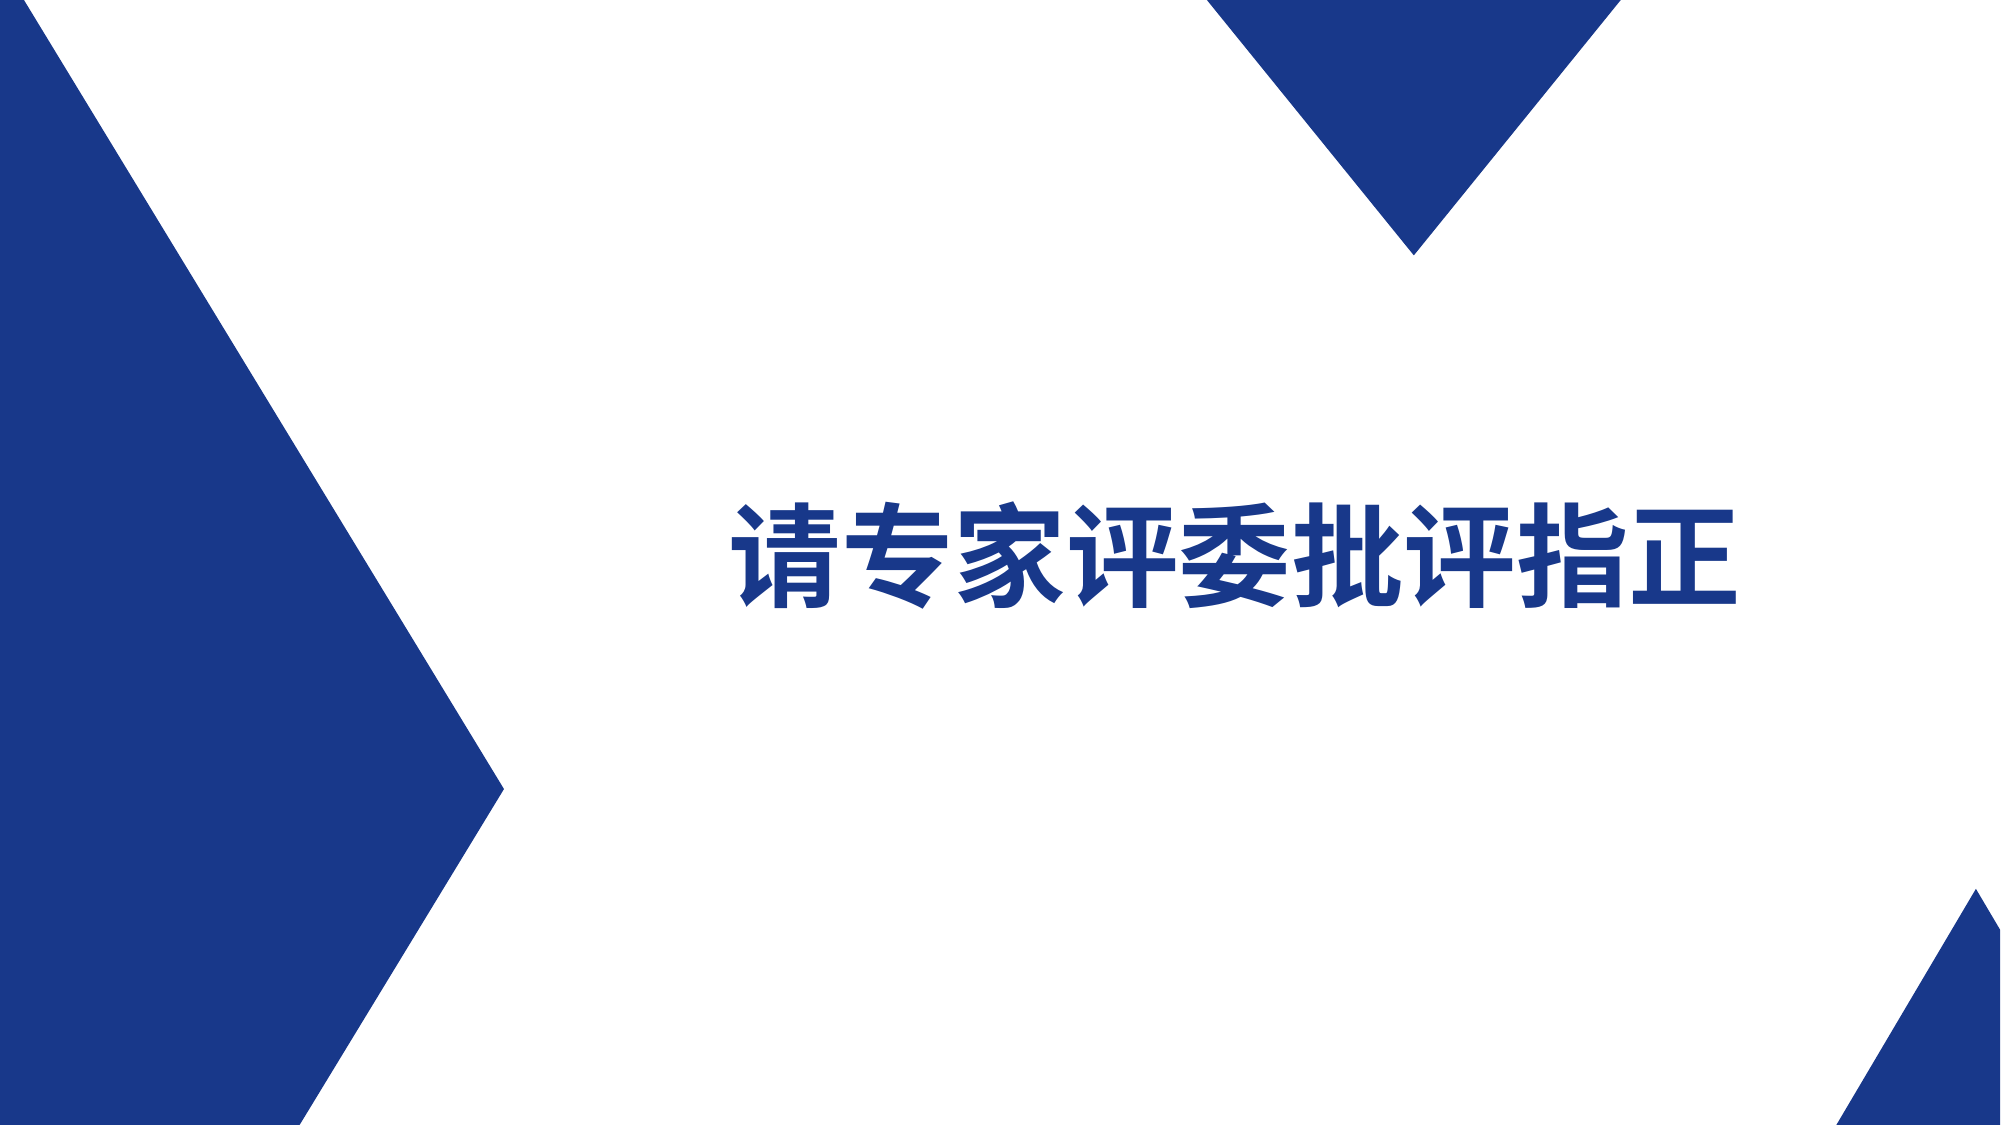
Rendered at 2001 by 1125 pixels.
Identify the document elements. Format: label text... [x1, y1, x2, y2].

list 请专家评委批评指正 [580, 487, 1890, 638]
